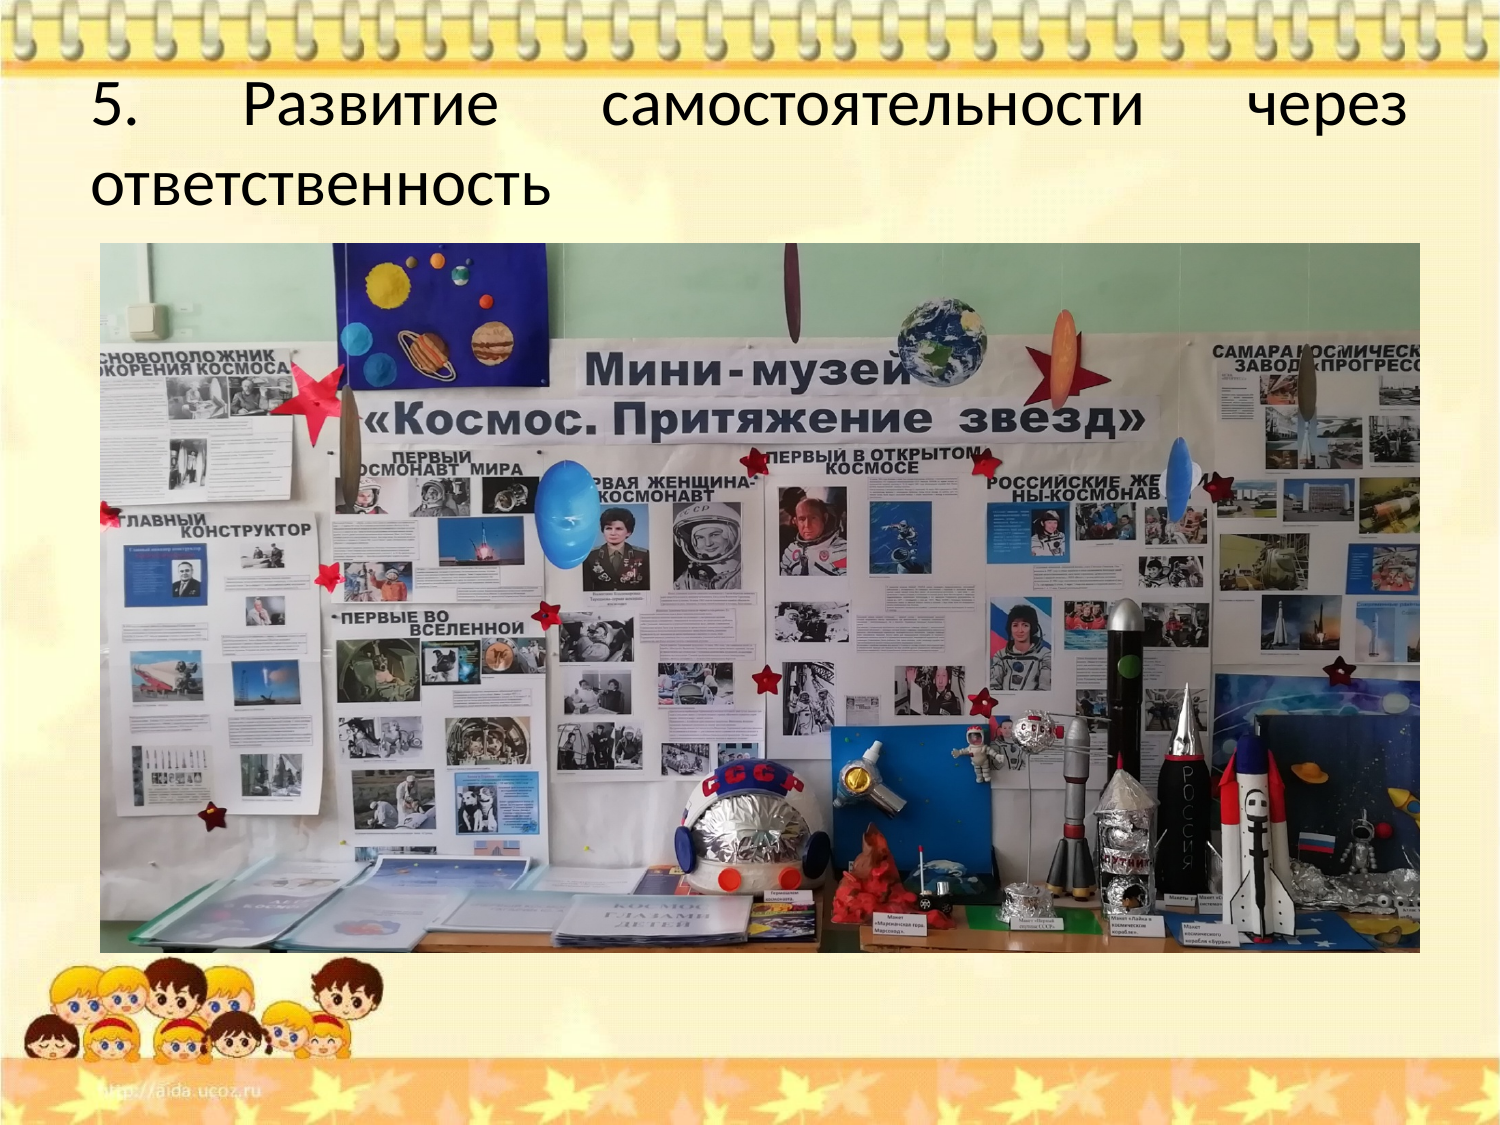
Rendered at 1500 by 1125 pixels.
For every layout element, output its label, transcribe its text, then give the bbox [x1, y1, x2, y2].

title 5. Развитие самостоятельности через ответственность [75, 45, 1425, 233]
picture [0, 0, 1500, 1125]
